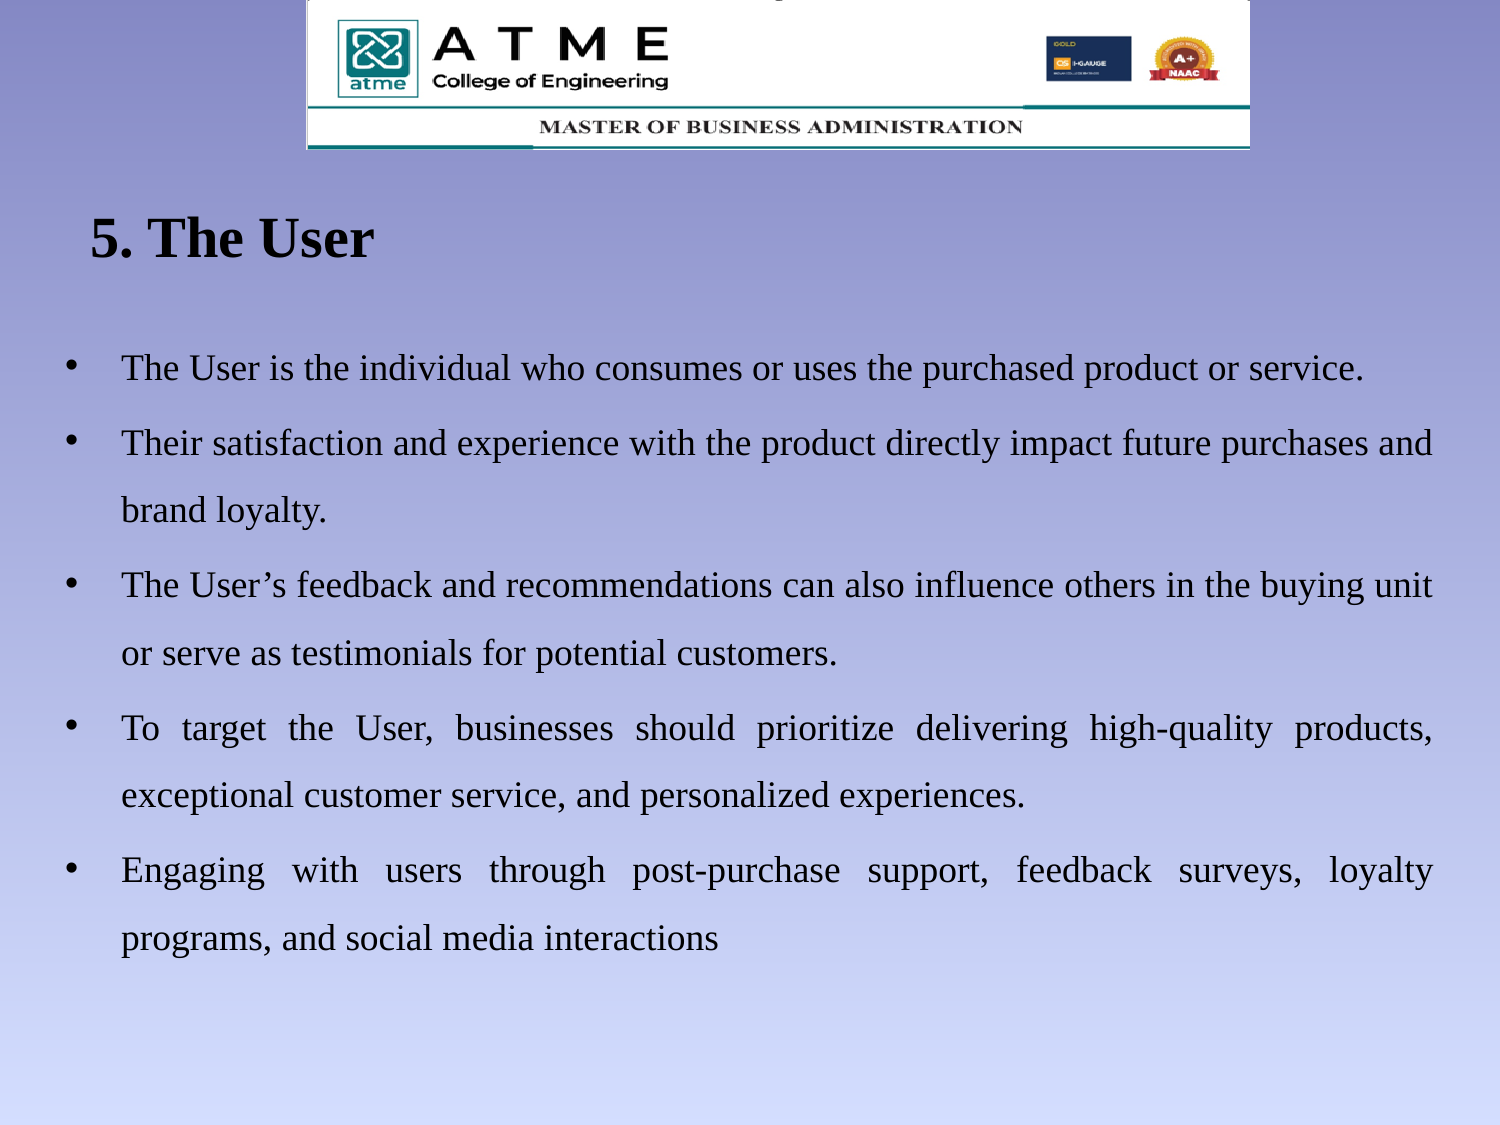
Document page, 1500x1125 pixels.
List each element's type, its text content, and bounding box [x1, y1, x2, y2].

picture [306, 0, 1250, 150]
title 5. The User [75, 187, 1425, 280]
list The User is the individual who consumes or uses the purchased product or service. Their satisfaction and experience with the product directly impact future purchases and brand loyalty. The User’s feedback and recommendations can also influence others in the buying unit or serve as testimonials for potential customers. To target the User, businesses should prioritize delivering high-quality products, exceptional customer service, and personalized experiences. Engaging with users through post-purchase support, feedback surveys, loyalty programs, and social media interactions [50, 312, 1450, 1063]
